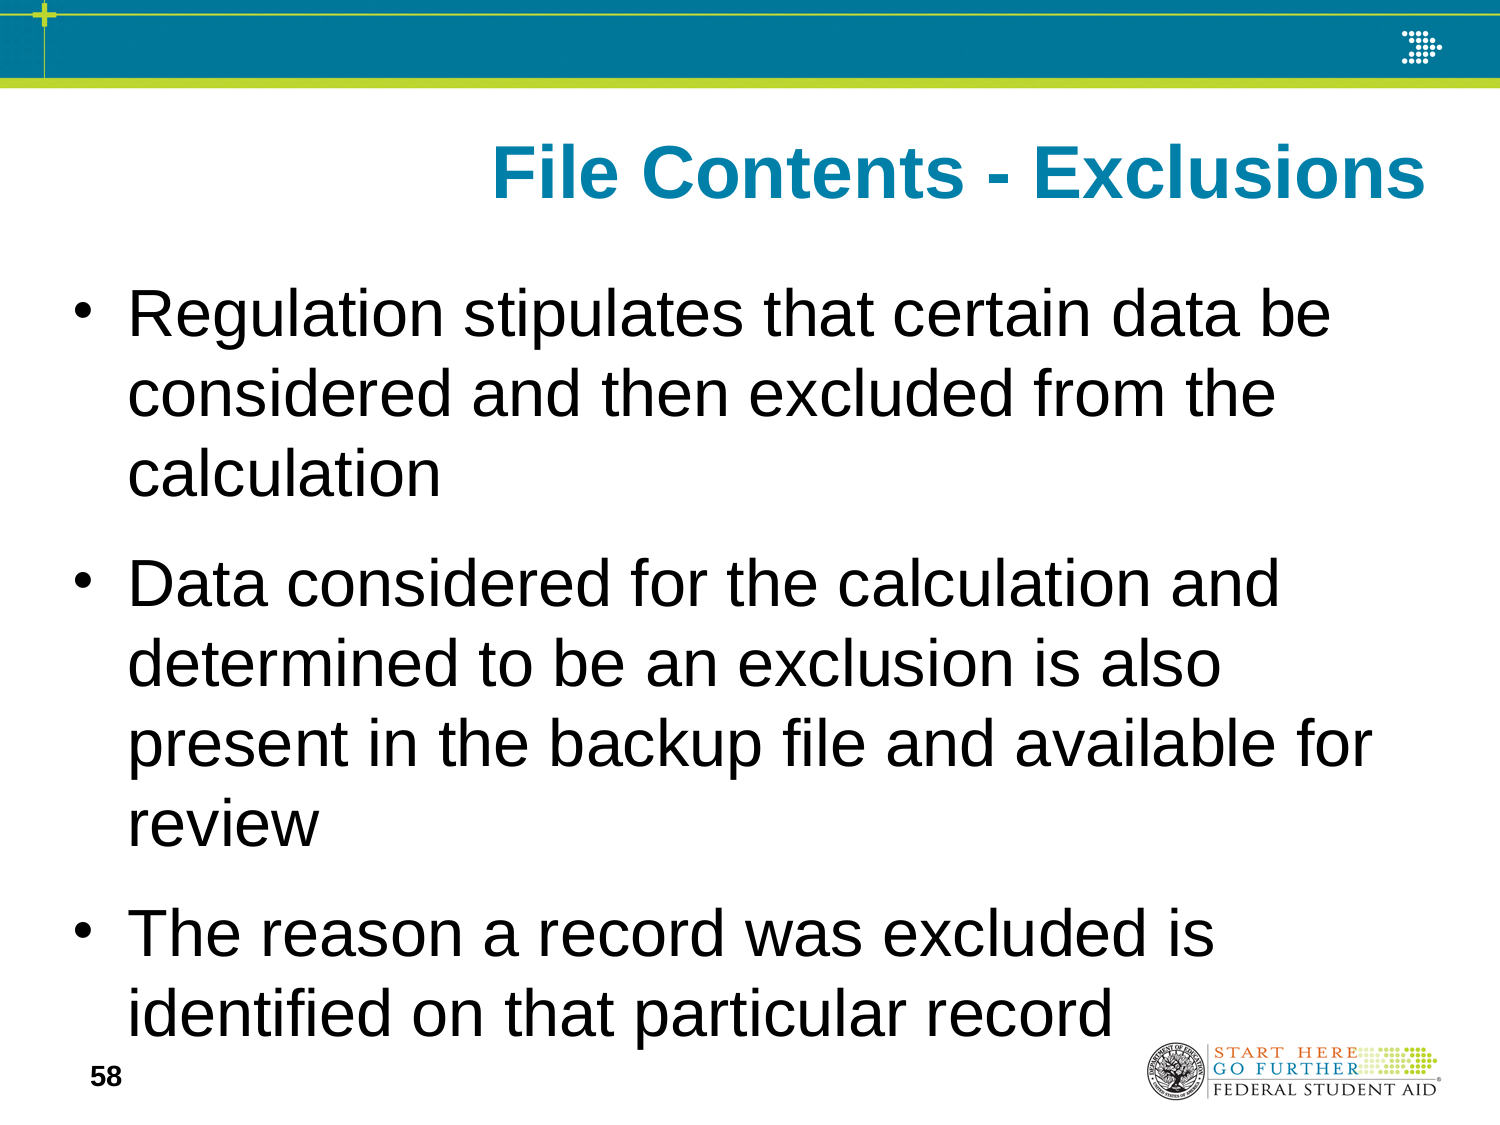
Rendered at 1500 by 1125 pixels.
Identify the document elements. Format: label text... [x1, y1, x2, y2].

picture [0, 78, 1500, 1125]
picture [1424, 32, 1428, 42]
picture [0, 3, 1500, 26]
title File Contents - Exclusions [56, 112, 1444, 226]
list Regulation stipulates that certain data be considered and then excluded from the calculation Data considered for the calculation and determined to be an exclusion is also present in the backup file and available for review The reason a record was excluded is identified on that particular record [56, 262, 1444, 1001]
slide_number 58 [74, 1049, 388, 1125]
